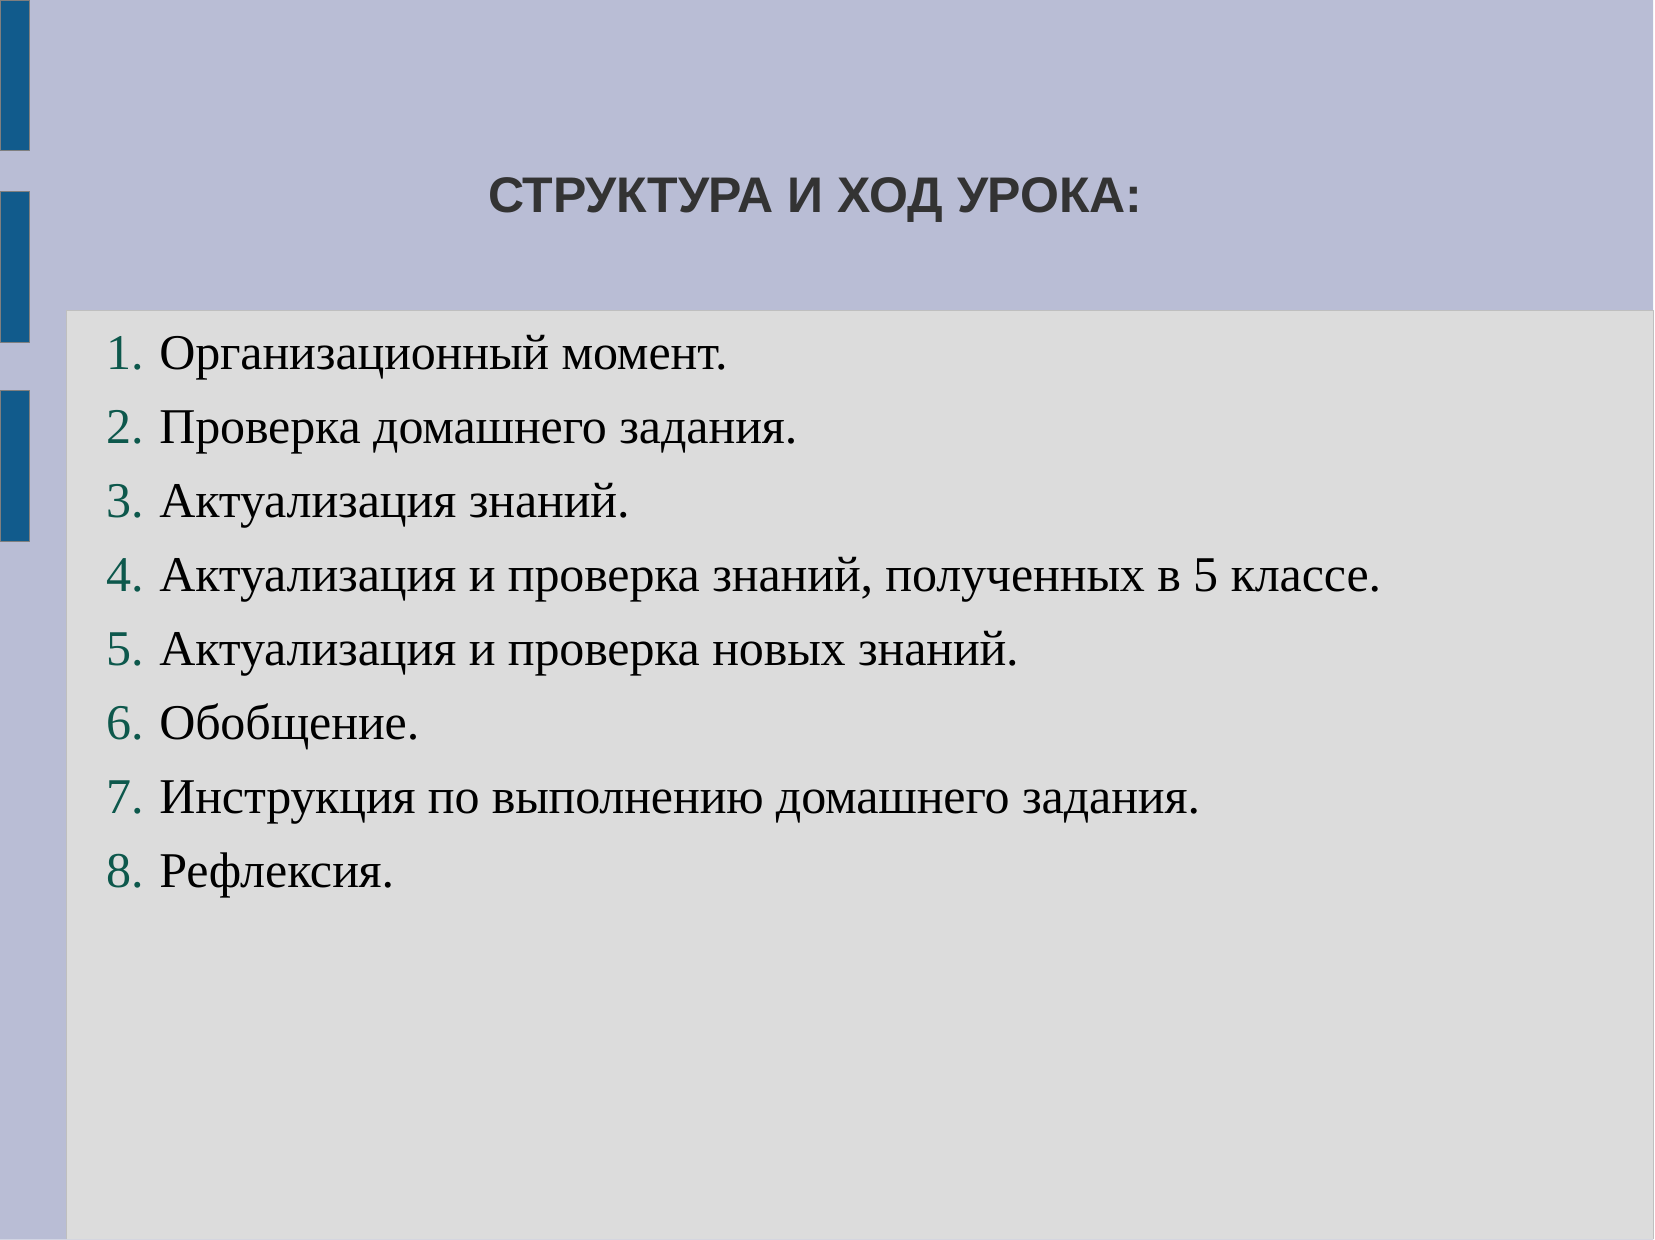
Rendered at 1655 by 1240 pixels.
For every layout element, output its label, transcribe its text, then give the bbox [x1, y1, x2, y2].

text_box Организационный момент. Проверка домашнего задания. Актуализация знаний. Актуализация и проверка знаний, полученных в 5 классе. Актуализация и проверка новых знаний. Обобщение. Инструкция по выполнению домашнего задания. Рефлексия. [104, 303, 1392, 898]
title СТРУКТУРА И ХОД УРОКА: [486, 160, 1155, 303]
